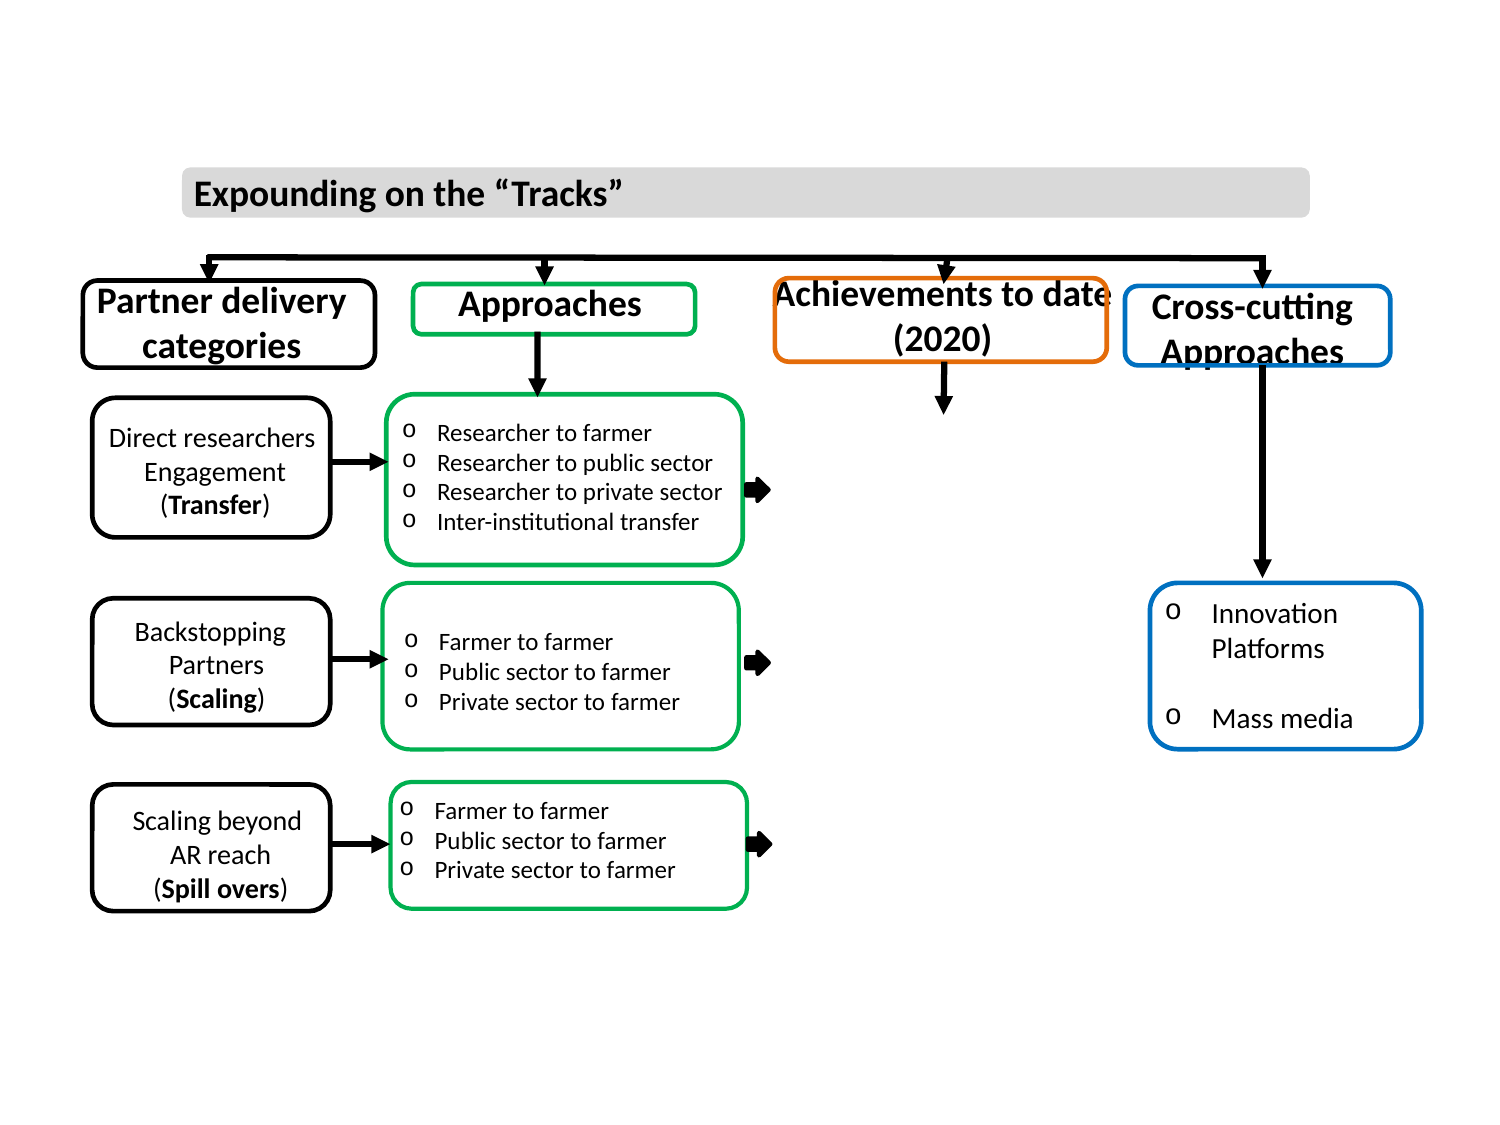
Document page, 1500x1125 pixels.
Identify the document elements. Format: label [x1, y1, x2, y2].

text_box [80, 161, 1425, 913]
